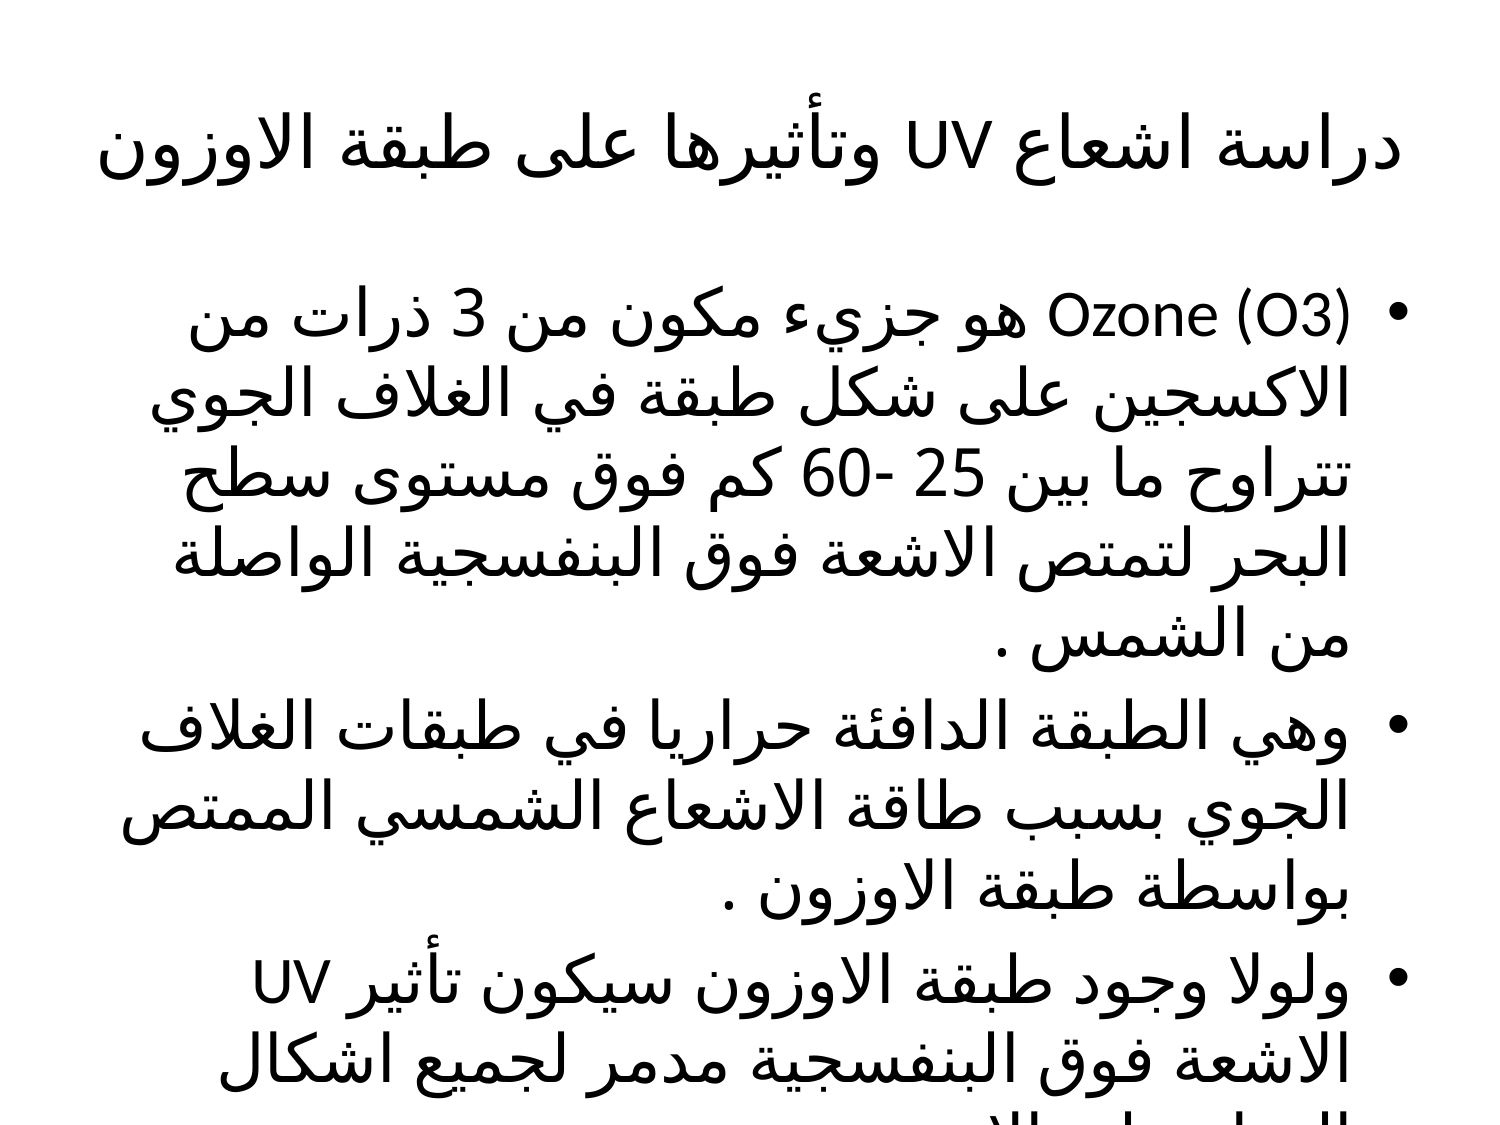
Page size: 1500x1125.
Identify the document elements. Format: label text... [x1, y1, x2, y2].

list Ozone (O3) هو جزيء مكون من 3 ذرات من الاكسجين على شكل طبقة في الغلاف الجوي تتراوح ما بين 25 -60 كم فوق مستوى سطح البحر لتمتص الاشعة فوق البنفسجية الواصلة من الشمس . وهي الطبقة الدافئة حراريا في طبقات الغلاف الجوي بسبب طاقة الاشعاع الشمسي الممتص بواسطة طبقة الاوزون . ولولا وجود طبقة الاوزون سيكون تأثير UV الاشعة فوق البنفسجية مدمر لجميع اشكال الحياة على الارض. [75, 262, 1425, 1005]
title دراسة اشعاع UV وتأثيرها على طبقة الاوزون [75, 45, 1425, 233]
